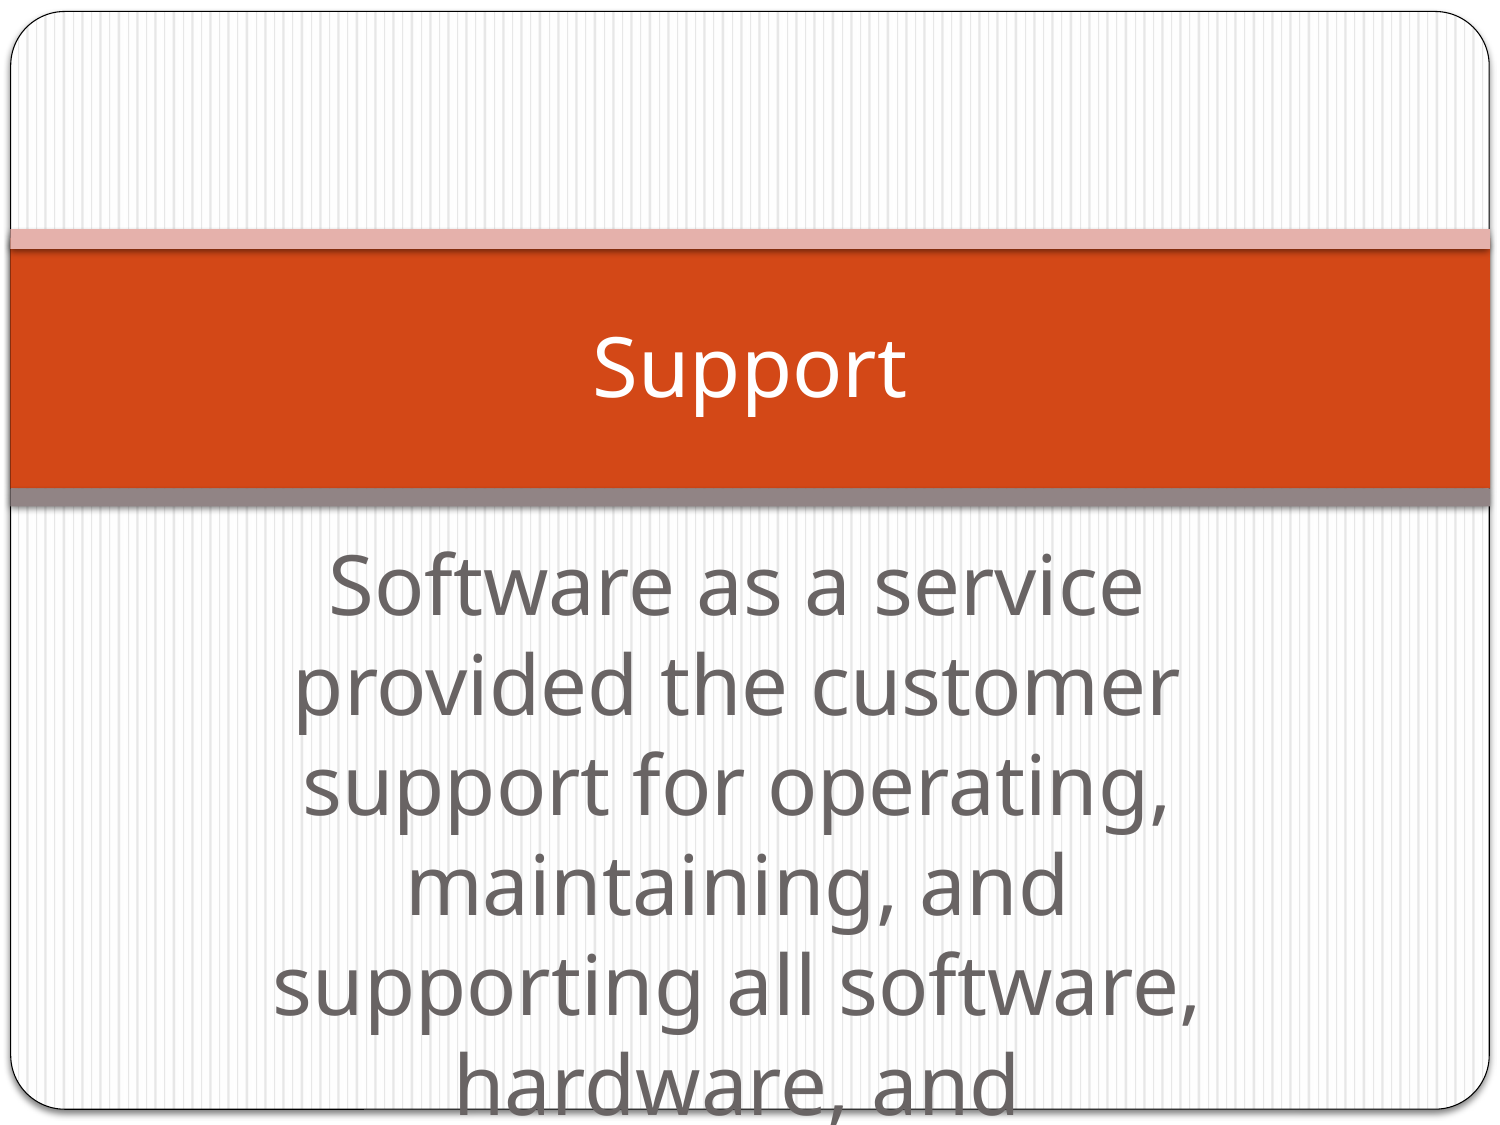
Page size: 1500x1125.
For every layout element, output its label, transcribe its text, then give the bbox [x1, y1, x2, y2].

title Support [75, 247, 1425, 489]
subtitle Software as a service provided the customer support for operating, maintaining, and supporting all software, hardware, and communications technology [212, 525, 1263, 788]
